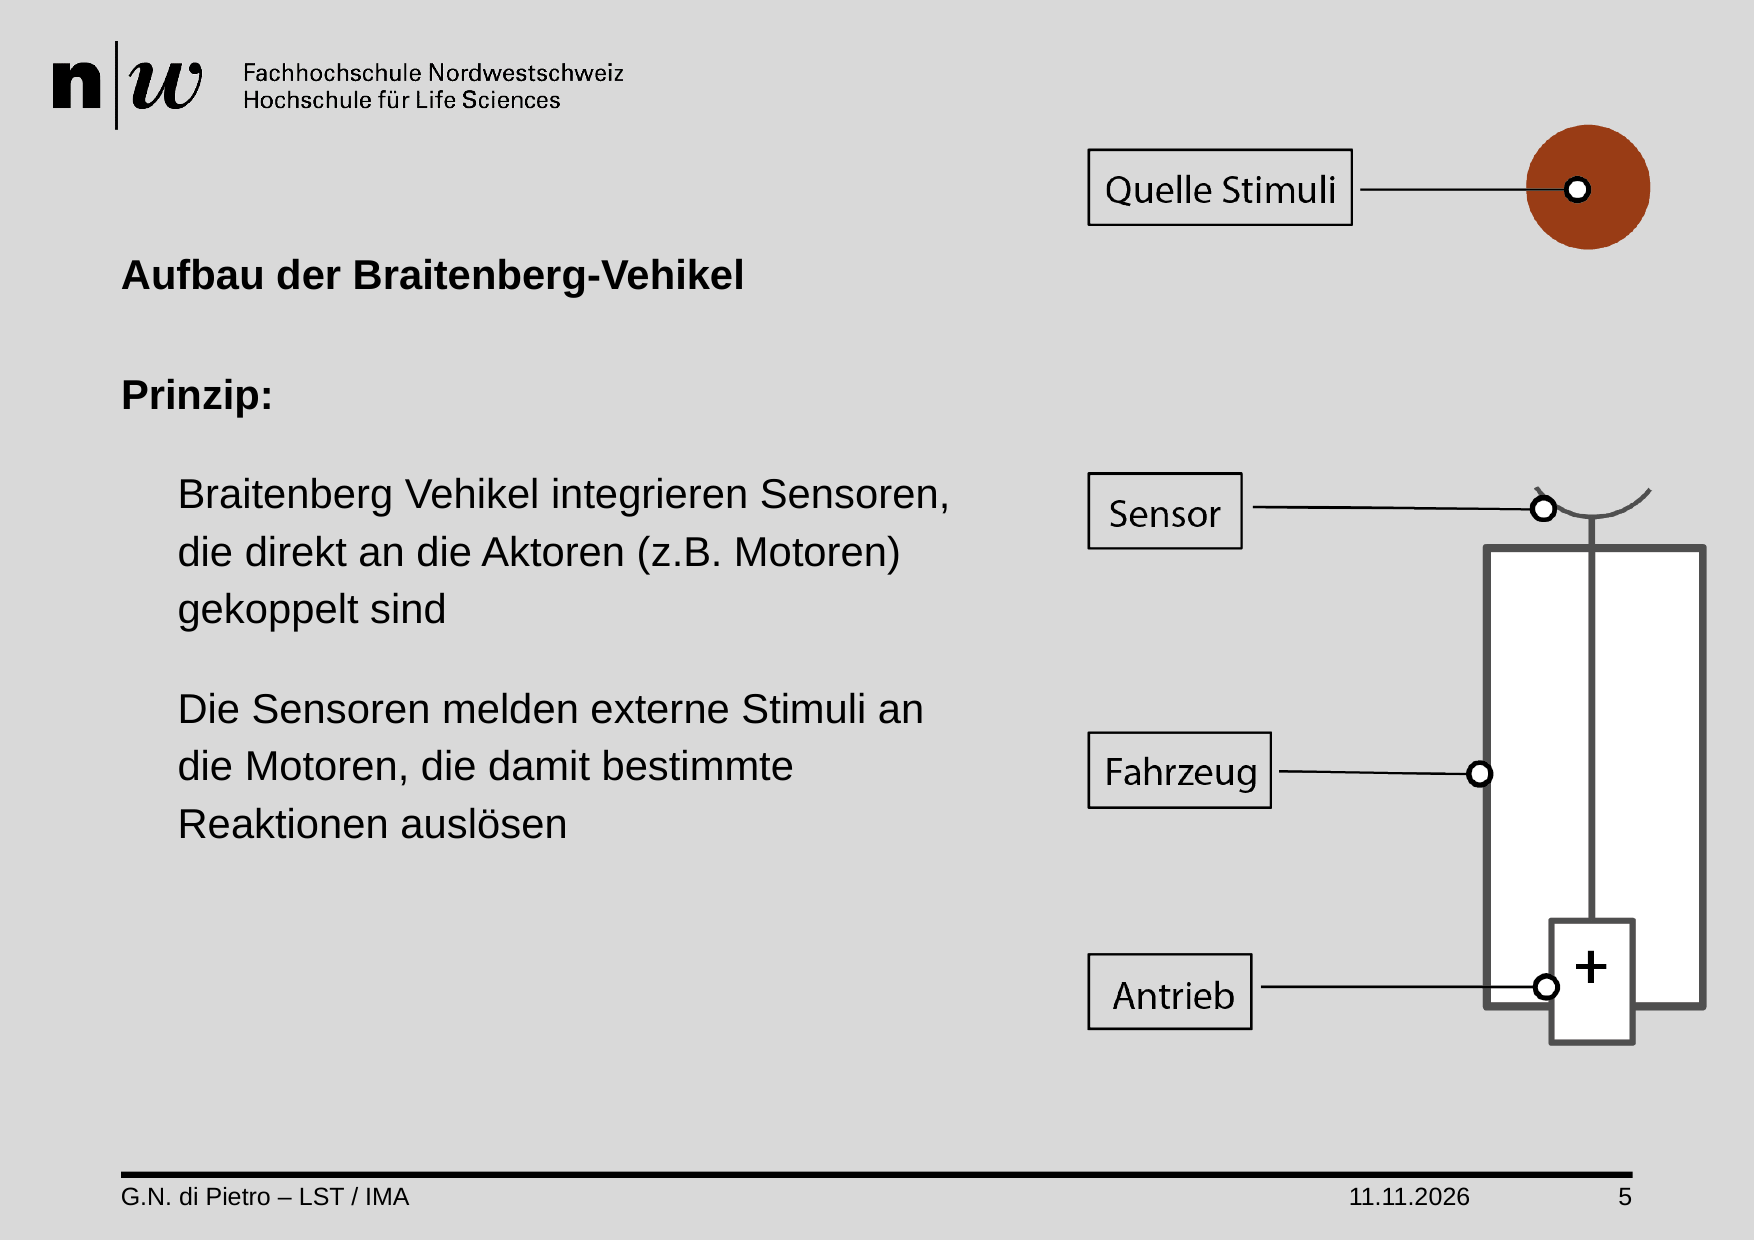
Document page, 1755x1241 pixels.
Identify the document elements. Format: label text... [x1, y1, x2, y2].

list Prinzip: Braitenberg Vehikel integrieren Sensoren, die direkt an die Aktoren (z.B. Motoren) gekoppelt sind Die Sensoren melden externe Stimuli an die Motoren, die damit bestimmte Reaktionen auslösen [121, 360, 984, 1093]
title Aufbau der Braitenberg-Vehikel [120, 247, 1081, 307]
footer G.N. di Pietro – LST / IMA [120, 1180, 1349, 1211]
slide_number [1349, 1180, 1490, 1211]
picture [53, 41, 623, 130]
slide_number 5 [1490, 1180, 1633, 1211]
picture [1086, 123, 1708, 1046]
